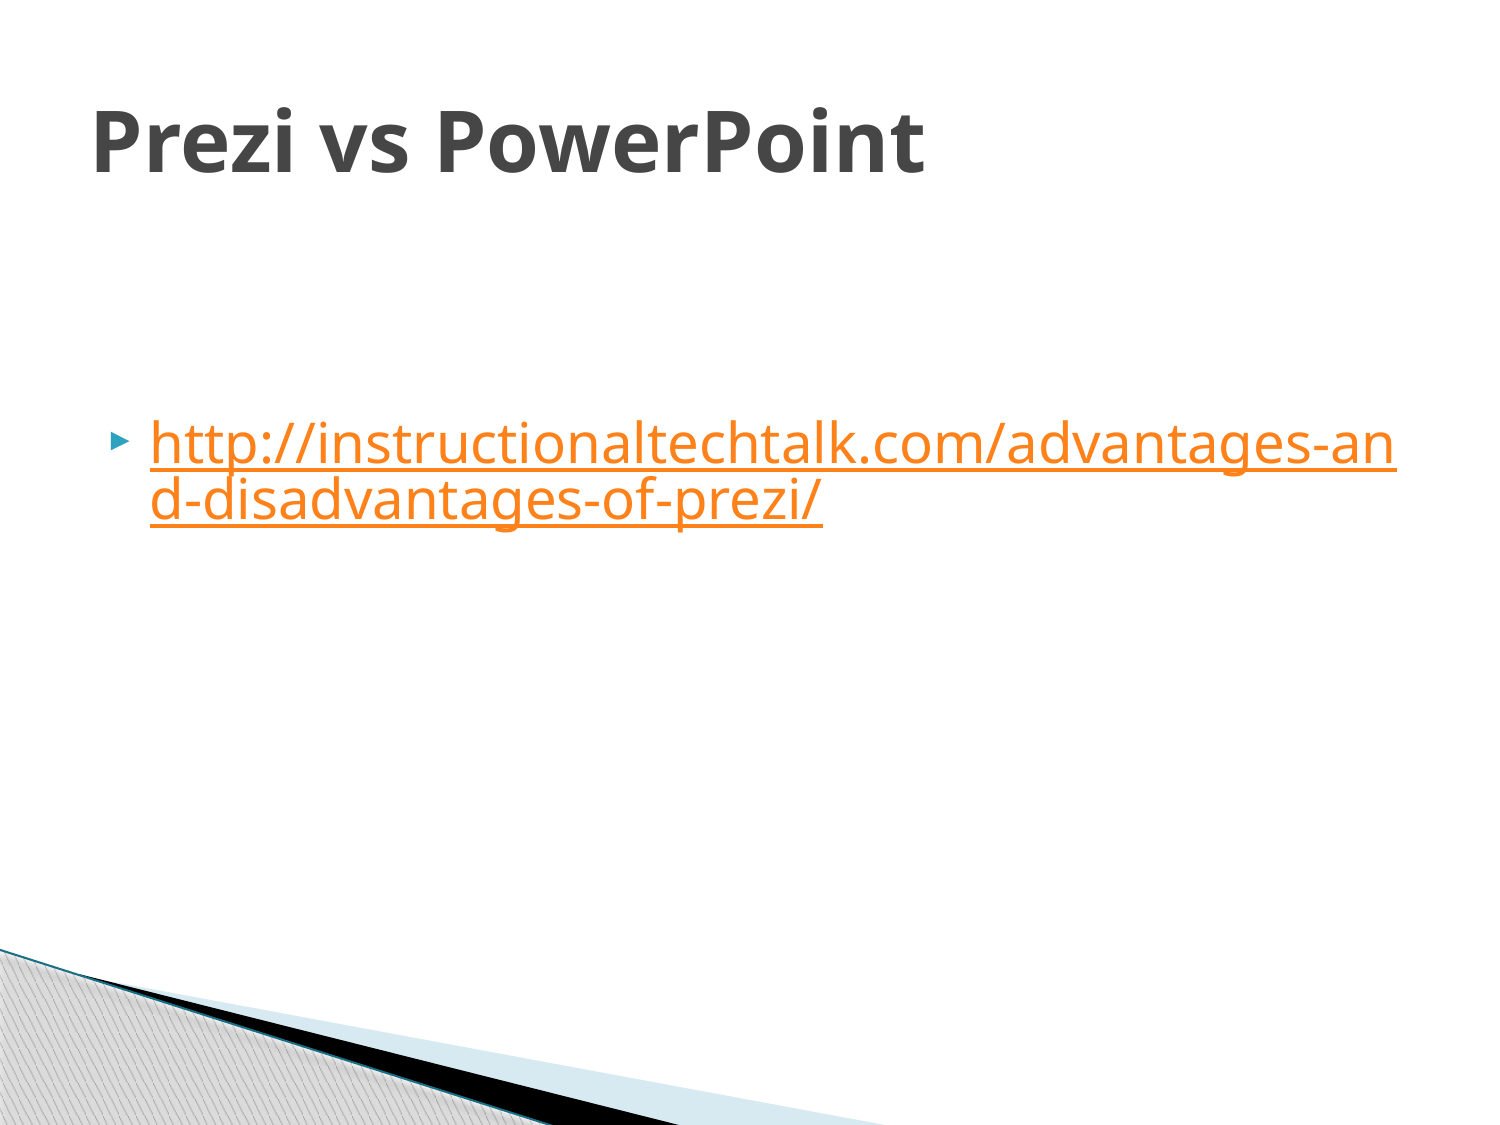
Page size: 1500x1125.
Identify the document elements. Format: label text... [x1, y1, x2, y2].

list http://instructionaltechtalk.com/advantages-and-disadvantages-of-prezi/ [75, 399, 1425, 986]
title Prezi vs PowerPoint [75, 45, 1425, 233]
